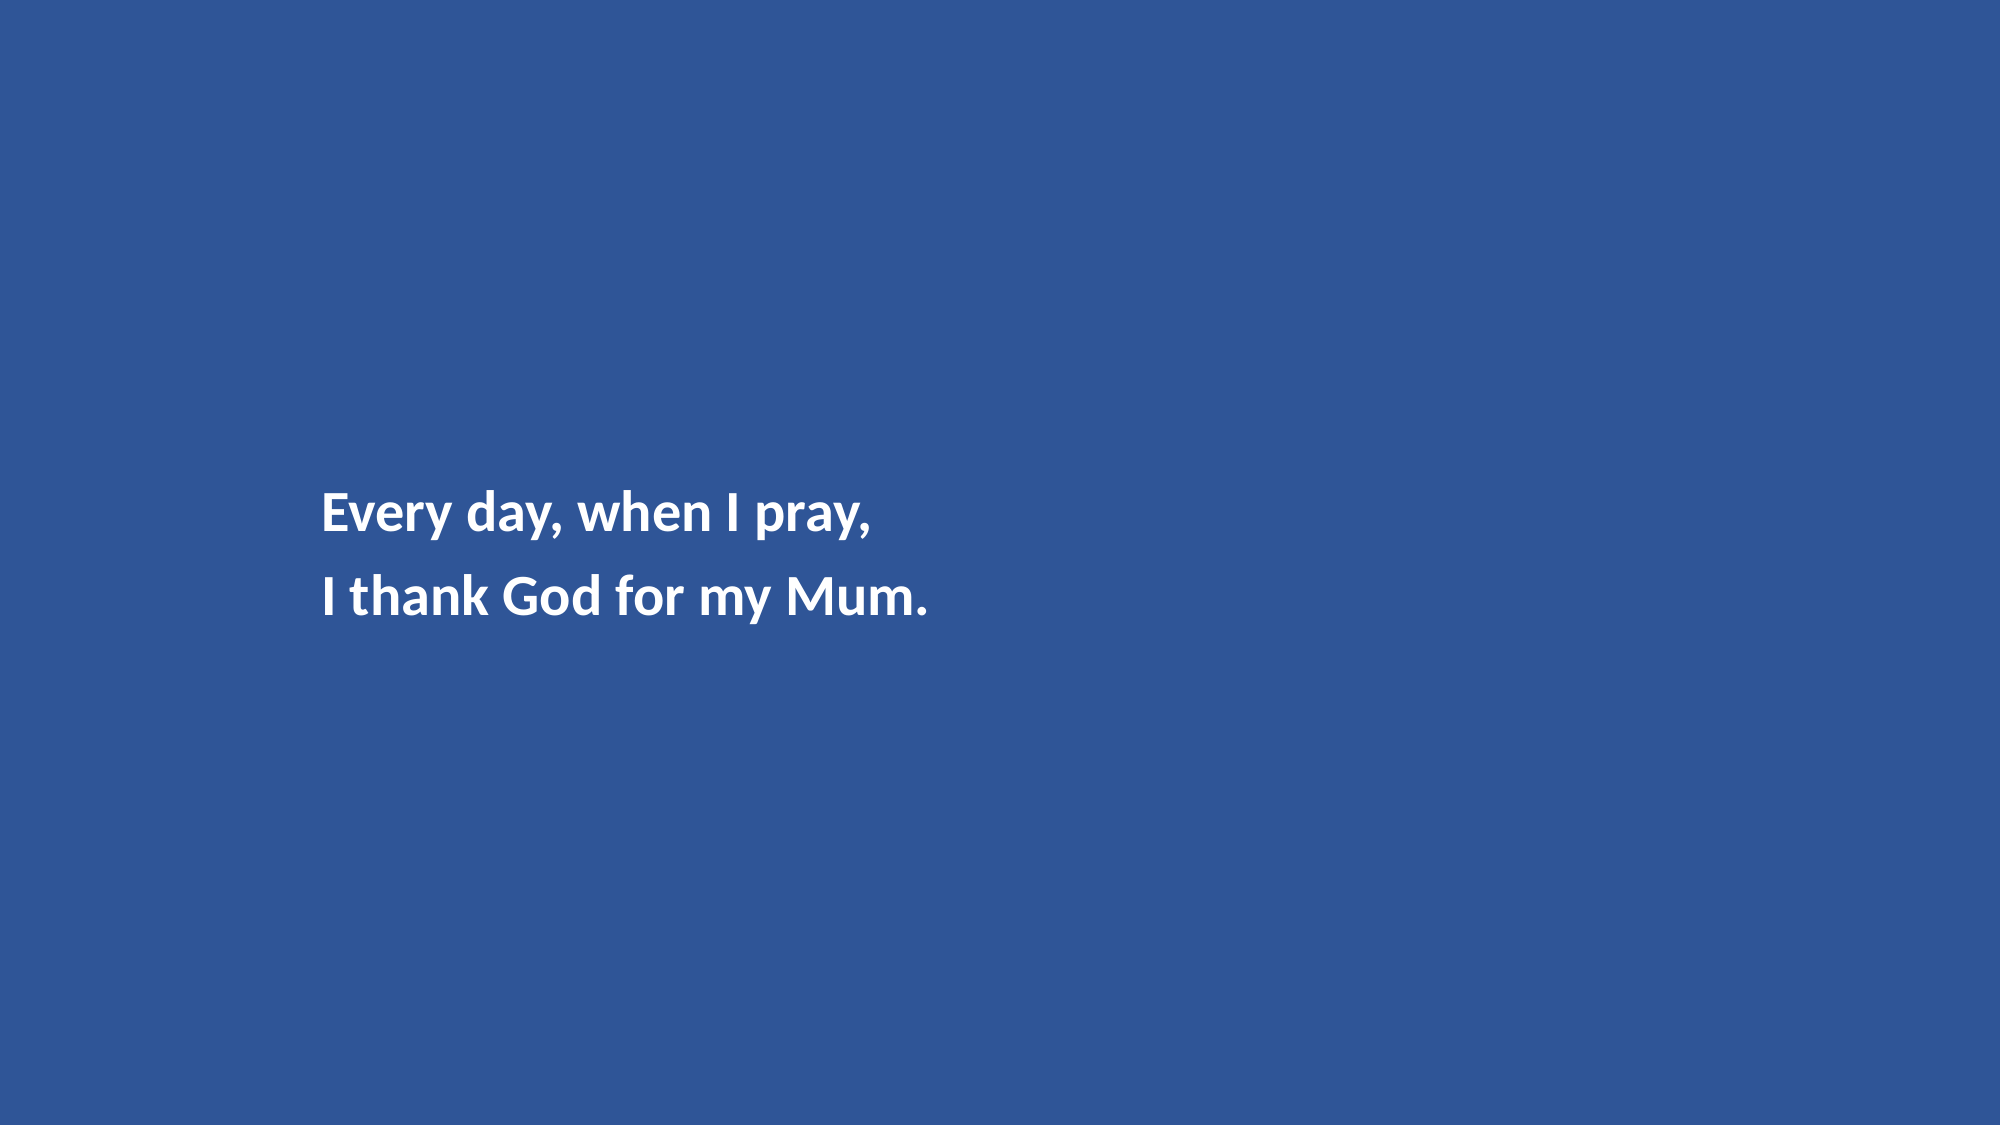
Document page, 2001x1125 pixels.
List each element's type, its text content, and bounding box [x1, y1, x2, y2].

list Every day, when I pray, I thank God for my Mum. [306, 473, 1694, 652]
